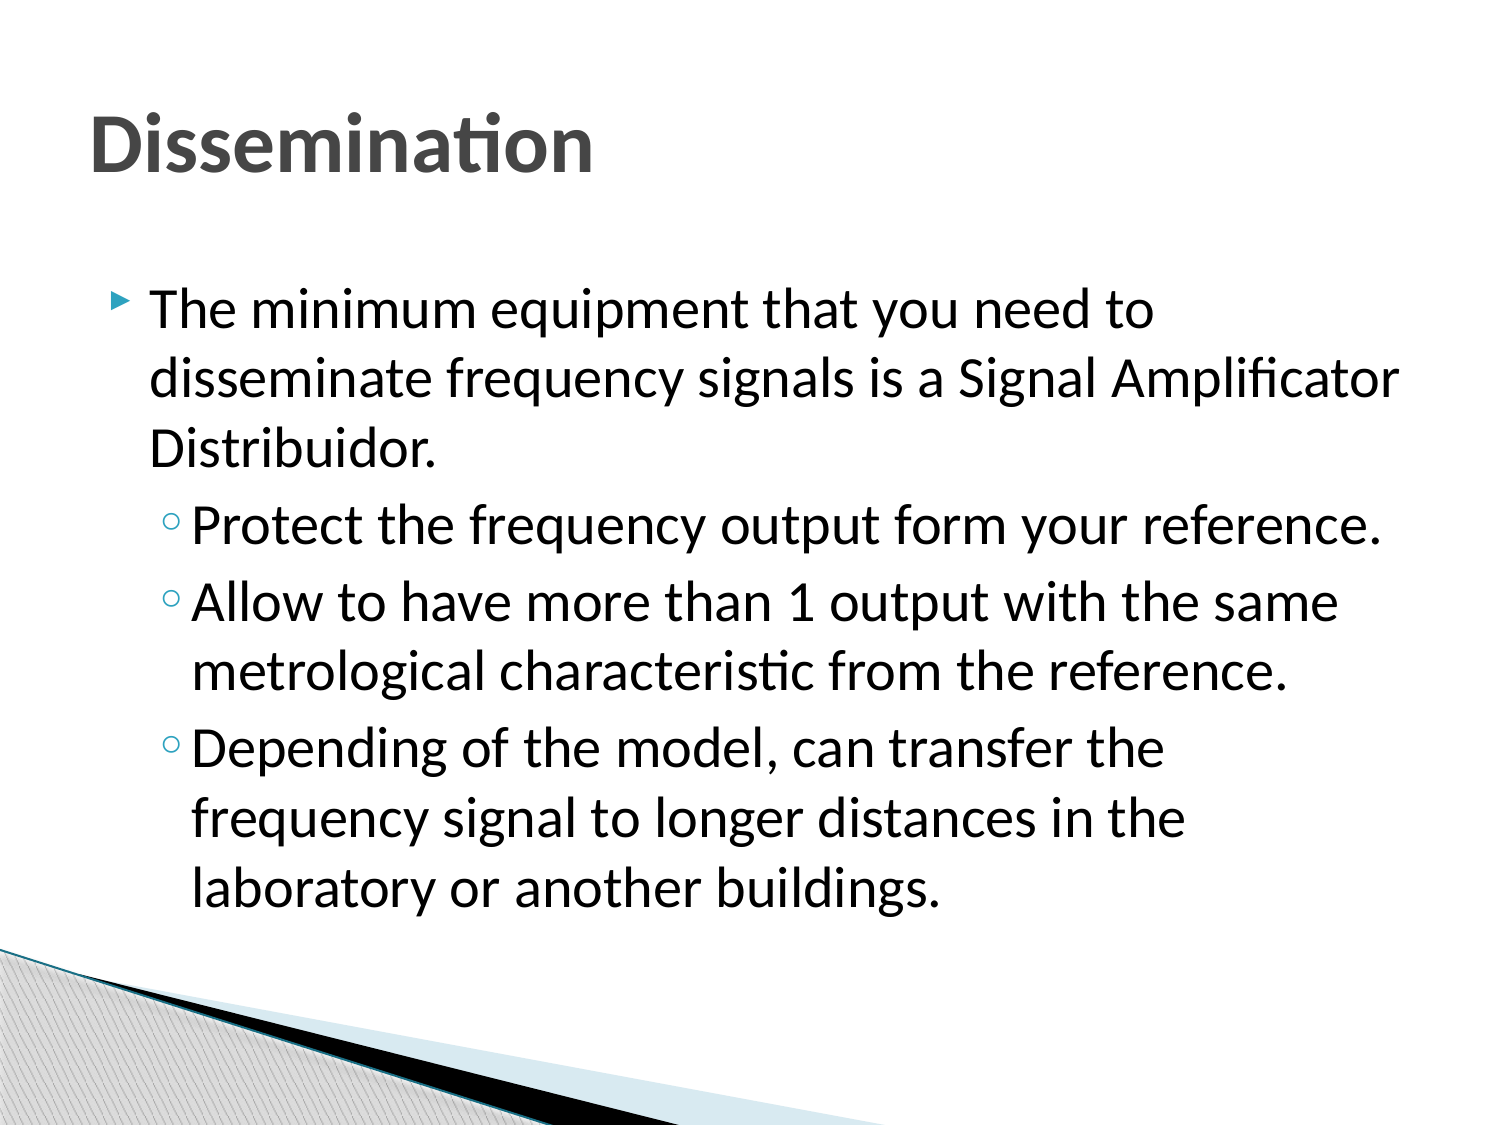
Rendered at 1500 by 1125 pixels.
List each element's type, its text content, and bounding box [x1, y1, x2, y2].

list The minimum equipment that you need to disseminate frequency signals is a Signal Amplificator Distribuidor. Protect the frequency output form your reference. Allow to have more than 1 output with the same metrological characteristic from the reference. Depending of the model, can transfer the frequency signal to longer distances in the laboratory or another buildings. [75, 262, 1425, 953]
title Dissemination [75, 45, 1425, 233]
